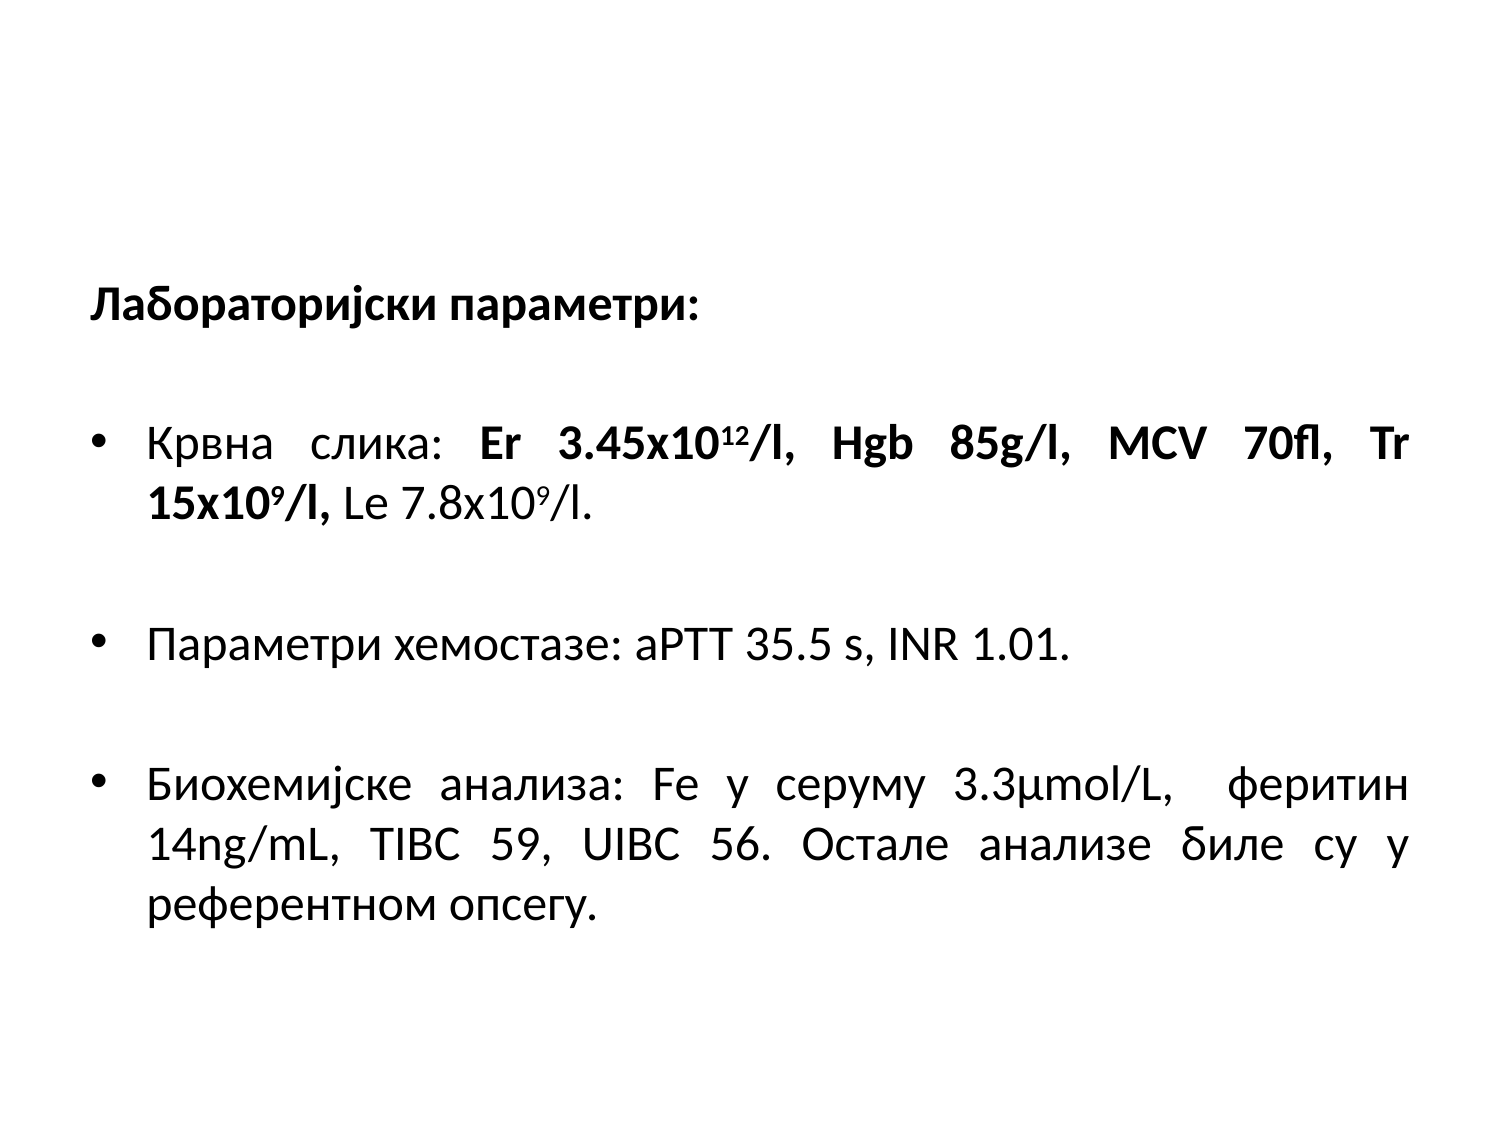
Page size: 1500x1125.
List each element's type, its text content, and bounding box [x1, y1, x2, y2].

list Лабораторијски параметри: Крвна слика: Er 3.45x1012/l, Hgb 85g/l, МCV 70fl, Tr 15x109/l, Le 7.8x109/l. Параметри хемостазе: aPTT 35.5 s, INR 1.01. Биохемијске анализа: Fe у серуму 3.3µmol/L, феритин 14ng/mL, TIBC 59, UIBC 56. Остале анализе биле су у референтном опсегу. [75, 262, 1425, 1005]
